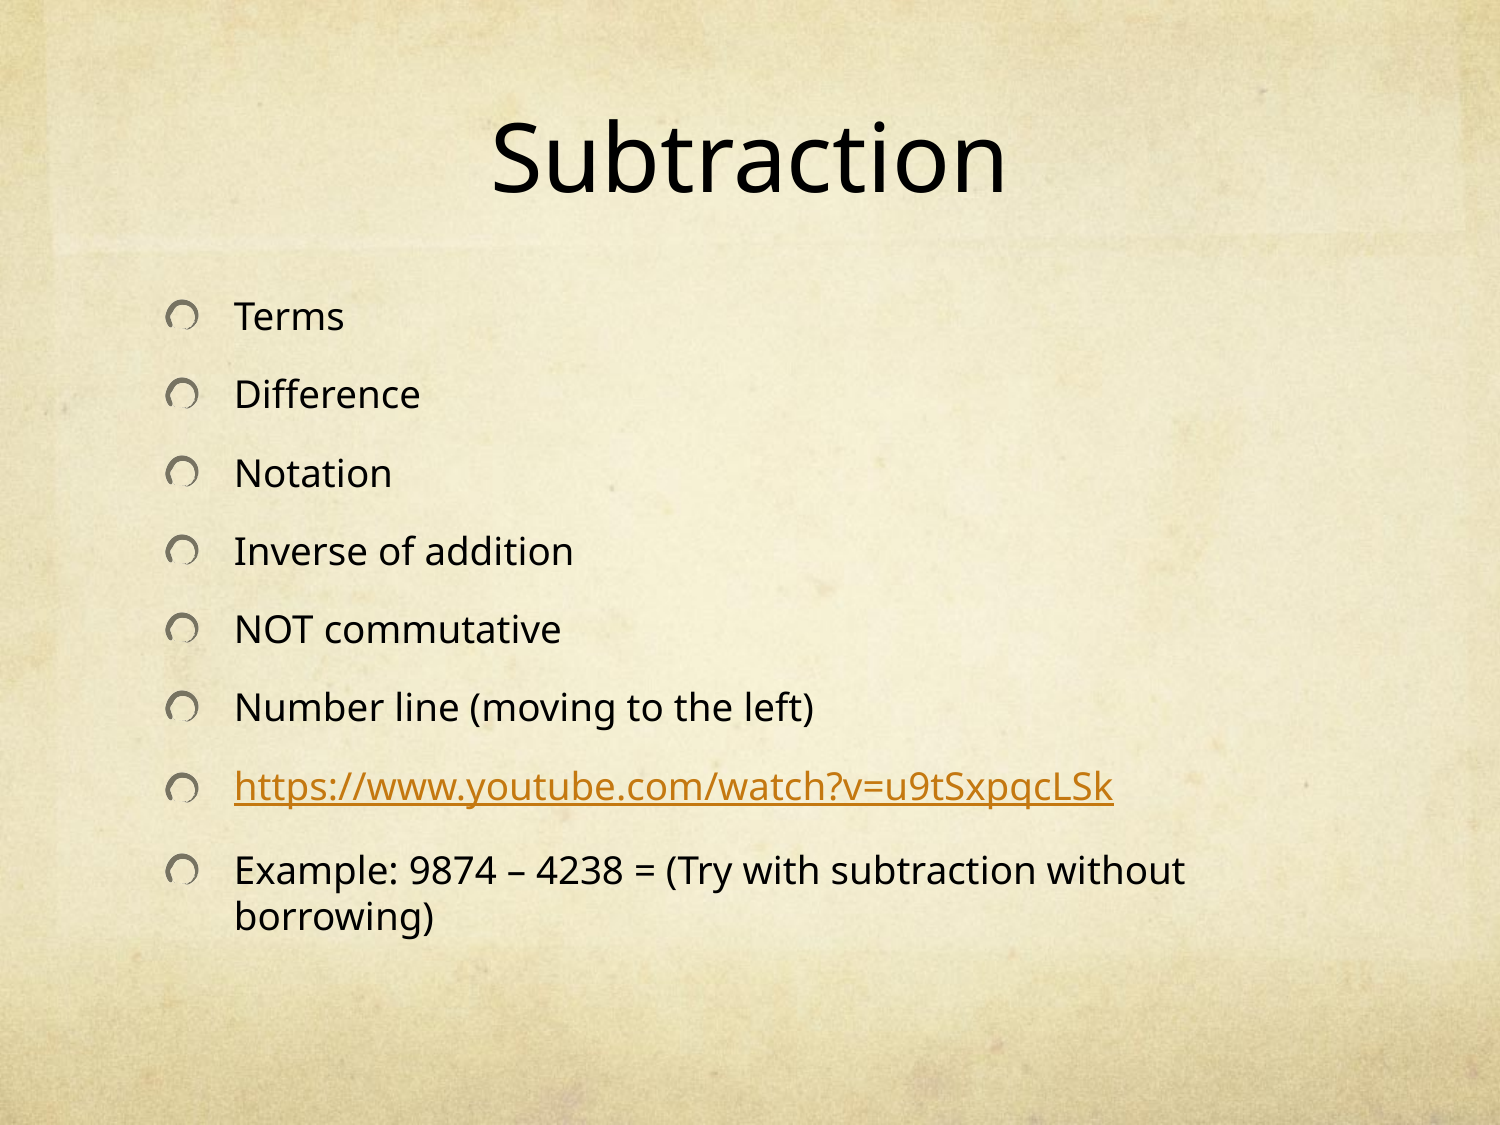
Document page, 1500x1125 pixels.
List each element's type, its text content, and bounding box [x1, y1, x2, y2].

picture [0, 0, 1500, 1125]
title Subtraction [150, 82, 1350, 225]
list Terms Difference Notation Inverse of addition NOT commutative Number line (moving to the left) https://www.youtube.com/watch?v=u9tSxpqcLSk Example: 9874 – 4238 = (Try with subtraction without borrowing) [150, 284, 1350, 950]
